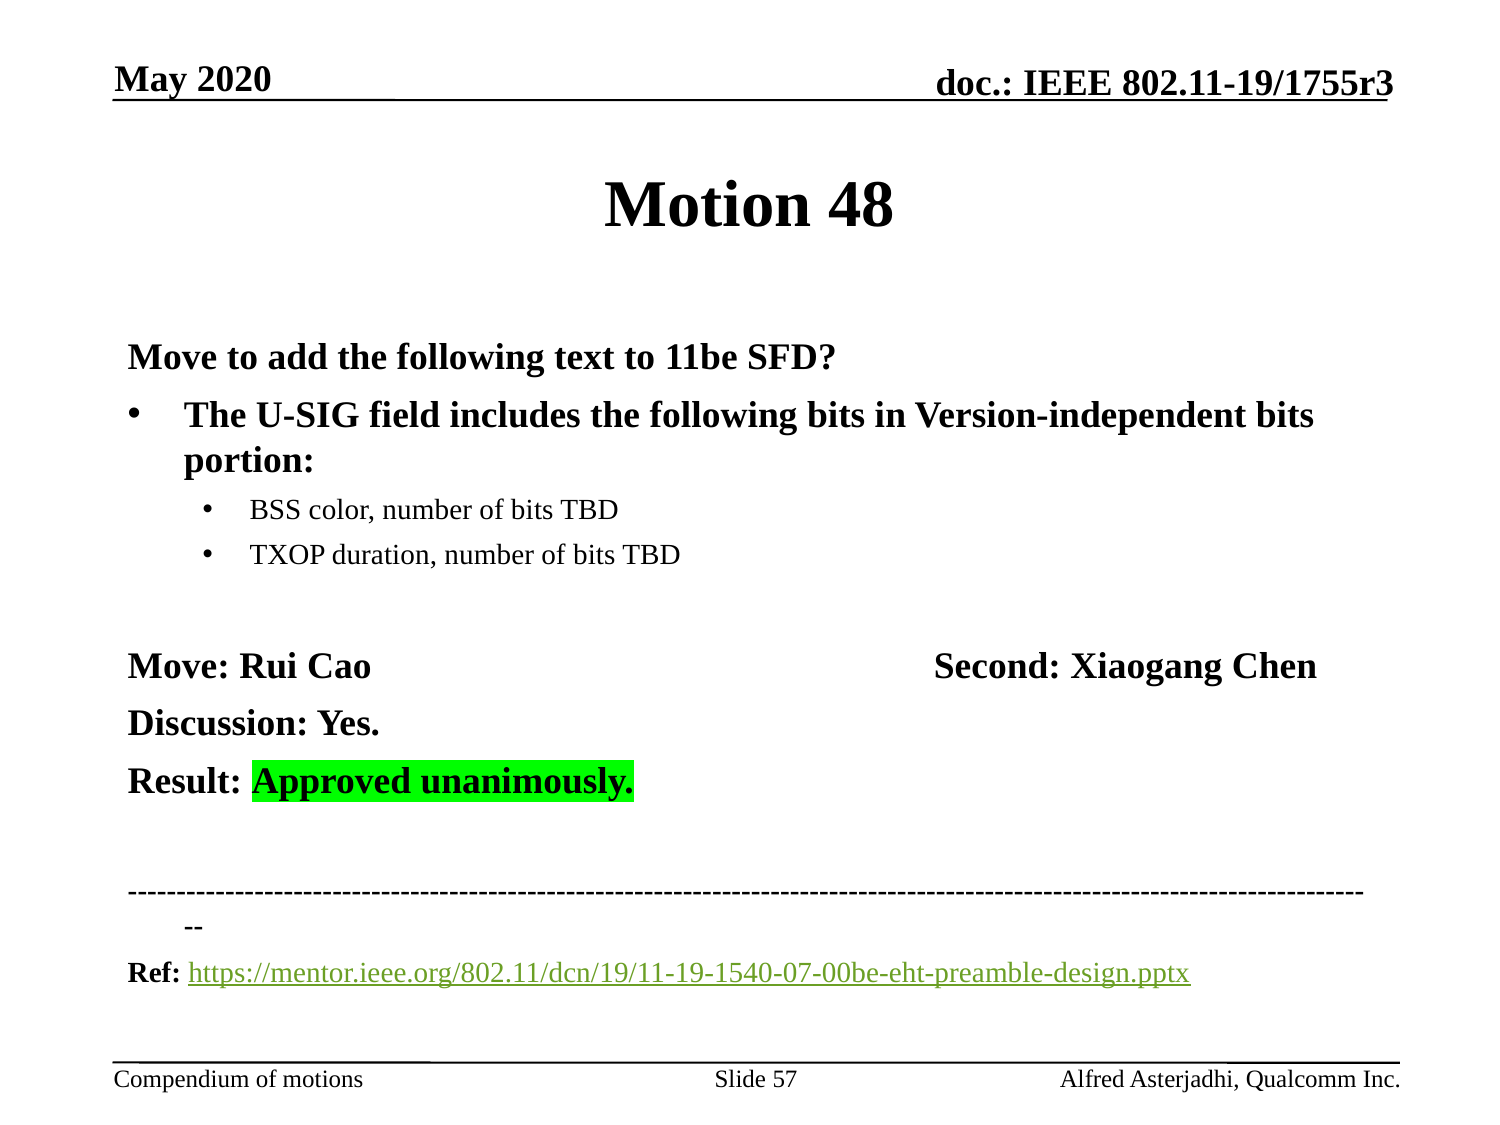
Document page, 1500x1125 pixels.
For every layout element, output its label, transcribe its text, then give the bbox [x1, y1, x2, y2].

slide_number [114, 54, 423, 100]
title Motion 48 [112, 112, 1388, 288]
slide_number Slide 57 [712, 1061, 800, 1123]
footer Alfred Asterjadhi, Qualcomm Inc. [878, 1061, 1402, 1093]
list Move to add the following text to 11be SFD? The U-SIG field includes the following bits in Version-independent bits portion: BSS color, number of bits TBD TXOP duration, number of bits TBD Move: Rui Cao Second: Xiaogang Chen Discussion: Yes. Result: Approved unanimously. --------------------------------------------------------------------------------------------------------------------------------- Ref: https://mentor.ieee.org/802.11/dcn/19/11-19-1540-07-00be-eht-preamble-design.pptx [112, 324, 1388, 1063]
